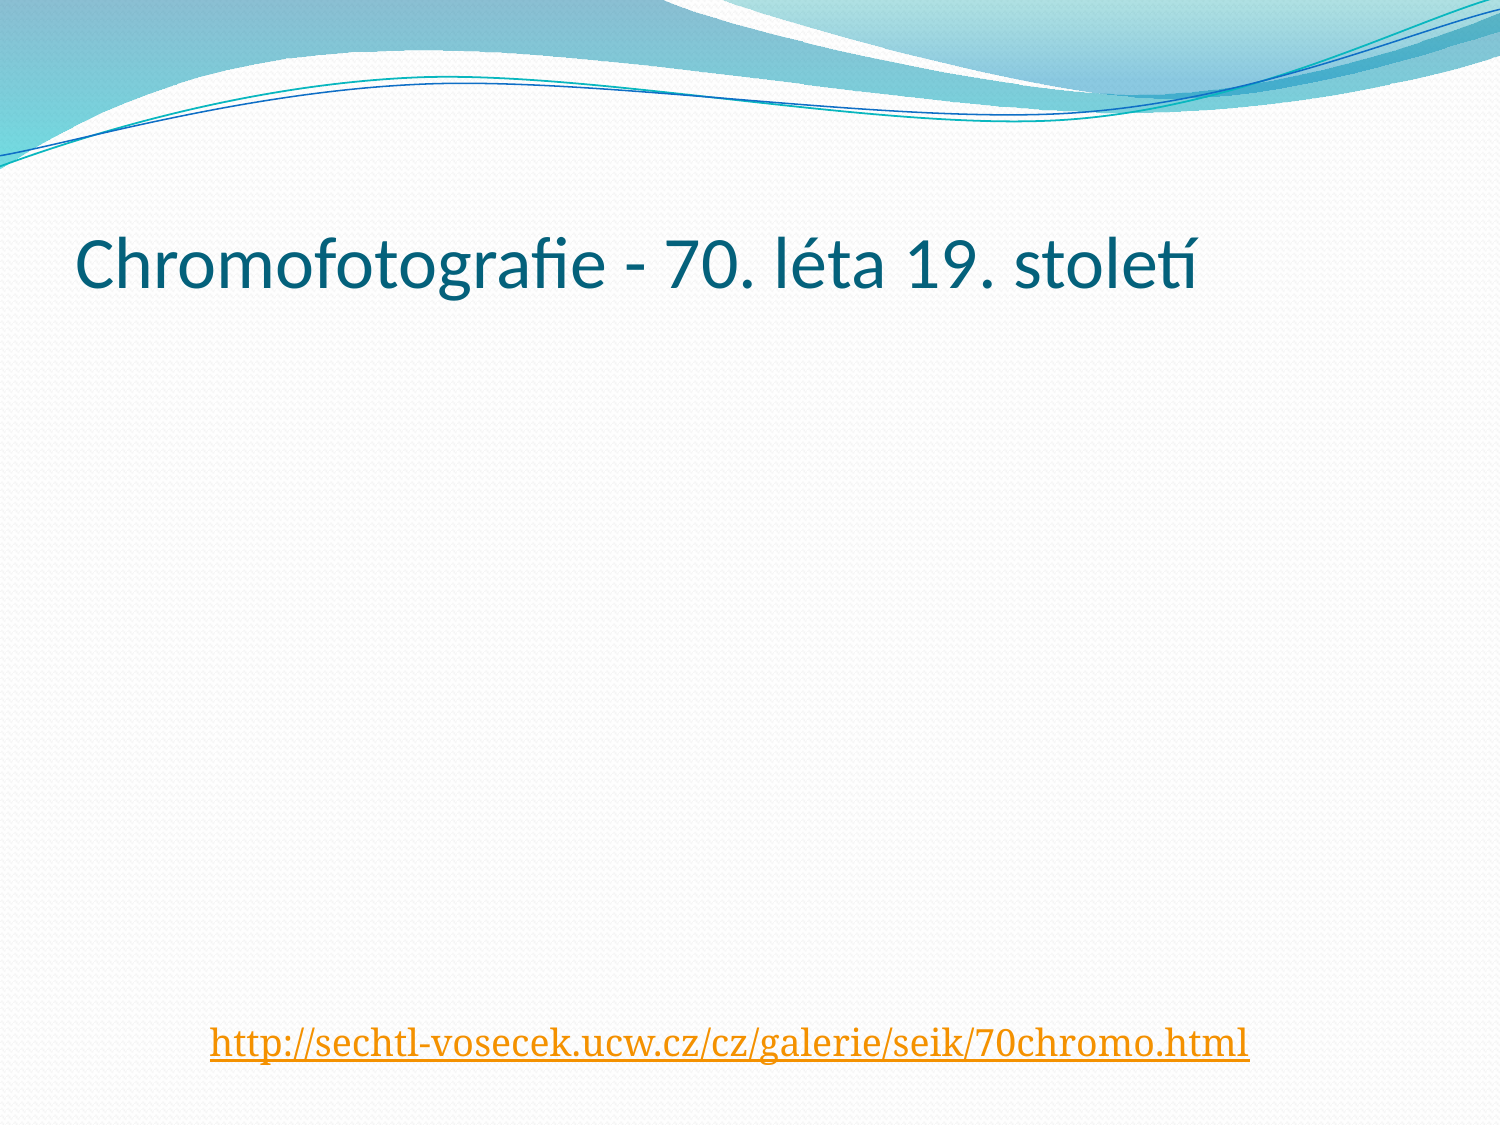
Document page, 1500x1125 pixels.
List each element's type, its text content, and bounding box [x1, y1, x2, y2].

title Chromofotografie - 70. léta 19. století [75, 115, 1425, 303]
text_box http://sechtl-vosecek.ucw.cz/cz/galerie/seik/70chromo.html [194, 1011, 1291, 1123]
